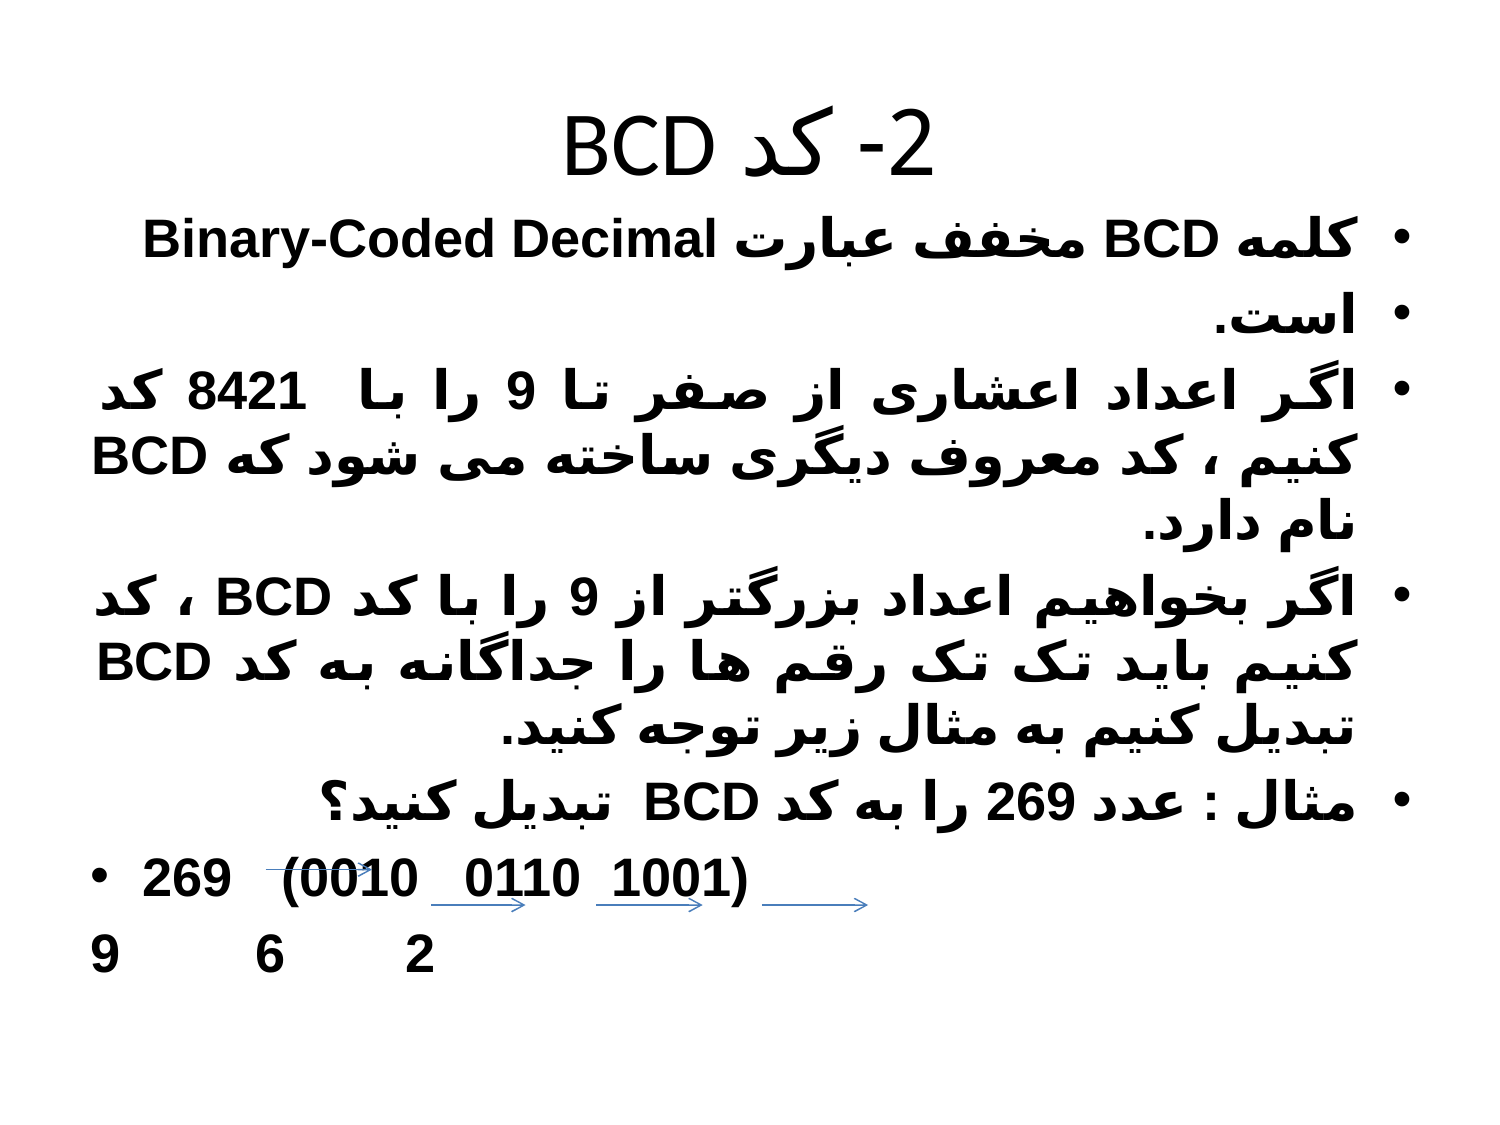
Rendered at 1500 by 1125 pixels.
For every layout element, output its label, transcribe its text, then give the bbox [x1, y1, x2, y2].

list کلمه BCD مخفف عبارت Binary-Coded Decimal است. اگر اعداد اعشاری از صفر تا 9 را با 8421 کد کنیم ، کد معروف دیگری ساخته می شود که BCD نام دارد. اگر بخواهیم اعداد بزرگتر از 9 را با کد BCD ، کد کنیم باید تک تک رقم ها را جداگانه به کد BCD تبدیل کنیم به مثال زیر توجه کنید. مثال : عدد 269 را به کد BCD تبدیل کنید؟ 269 (0010 0110 1001) 2 6 9 [75, 196, 1425, 1005]
title 2- کد BCD [75, 45, 1425, 196]
